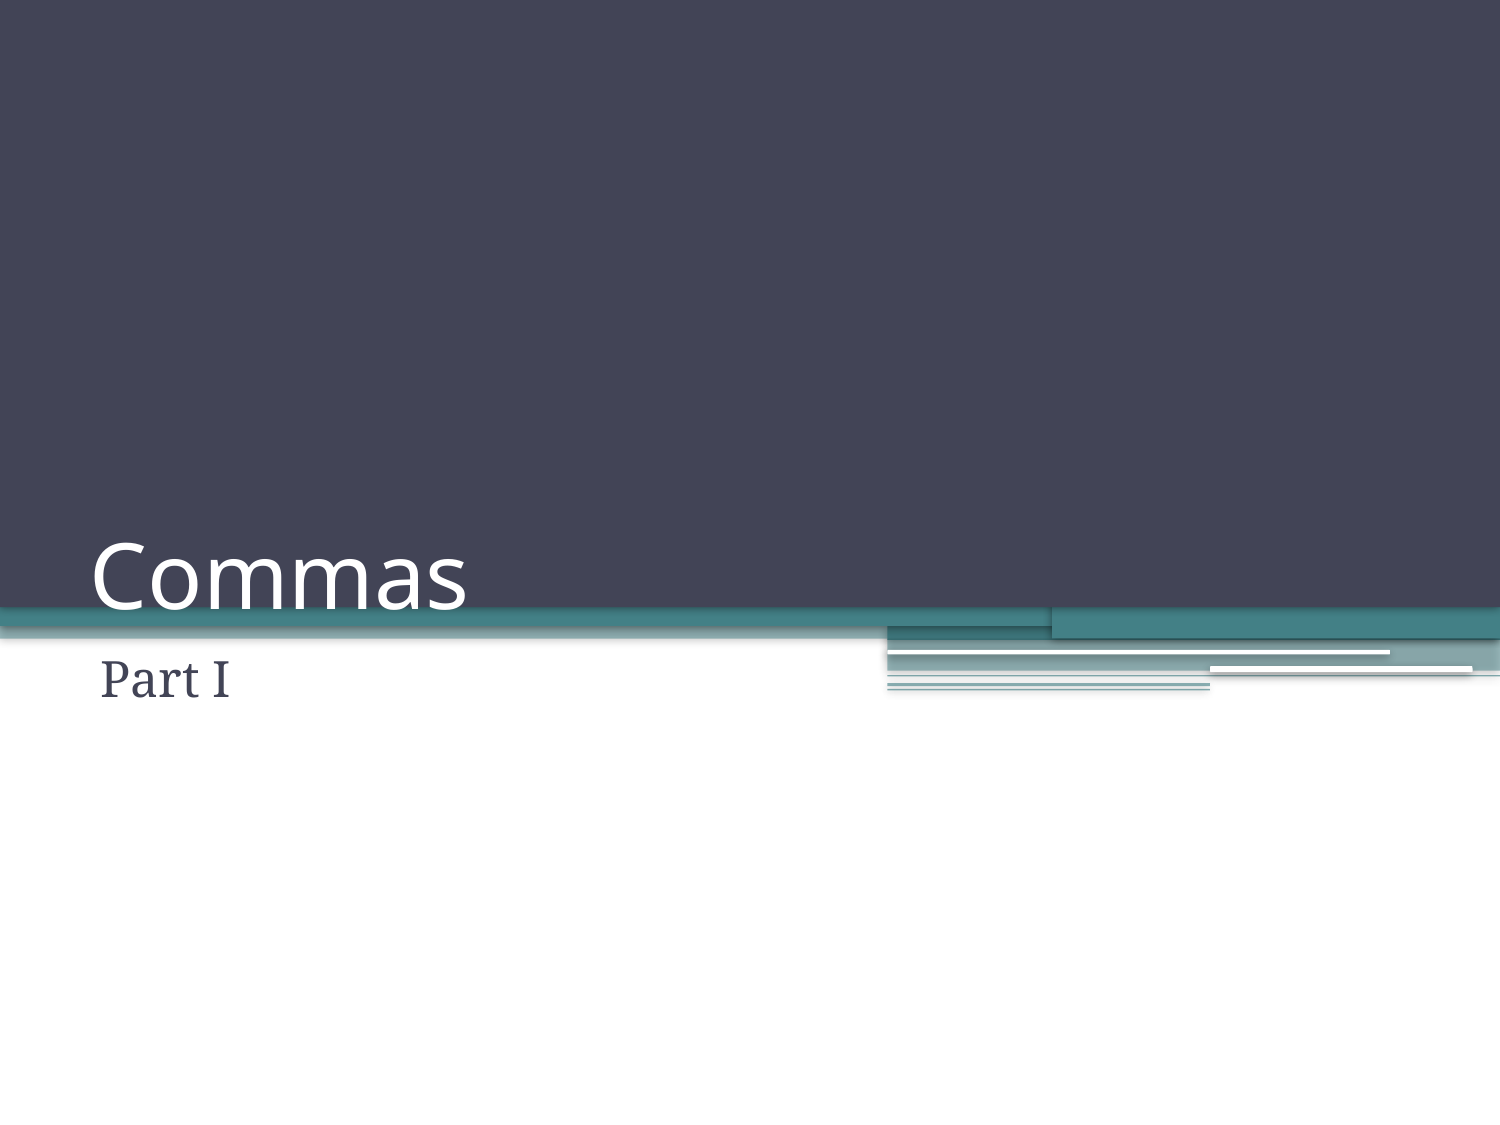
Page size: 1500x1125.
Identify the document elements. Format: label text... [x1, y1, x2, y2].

subtitle Part I [75, 639, 888, 928]
title Commas [75, 394, 1463, 636]
